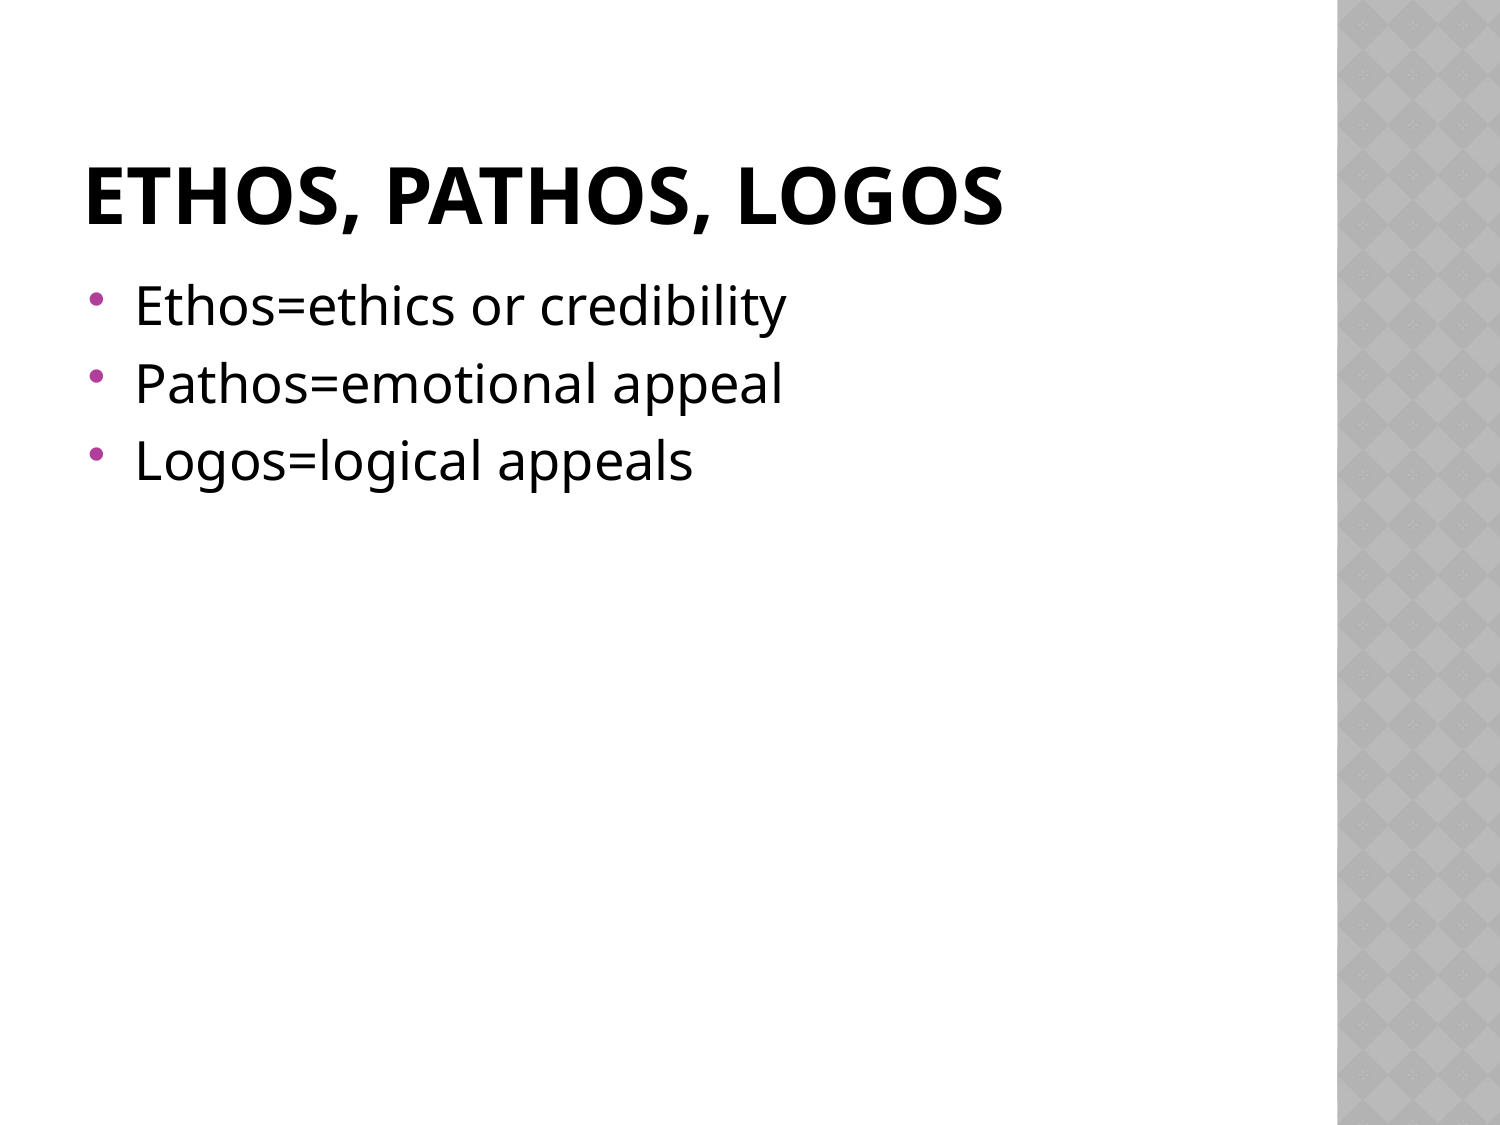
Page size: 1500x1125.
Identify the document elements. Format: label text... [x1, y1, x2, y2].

list Ethos=ethics or credibility Pathos=emotional appeal Logos=logical appeals [75, 264, 1263, 1059]
title Ethos, Pathos, Logos [75, 52, 1263, 240]
